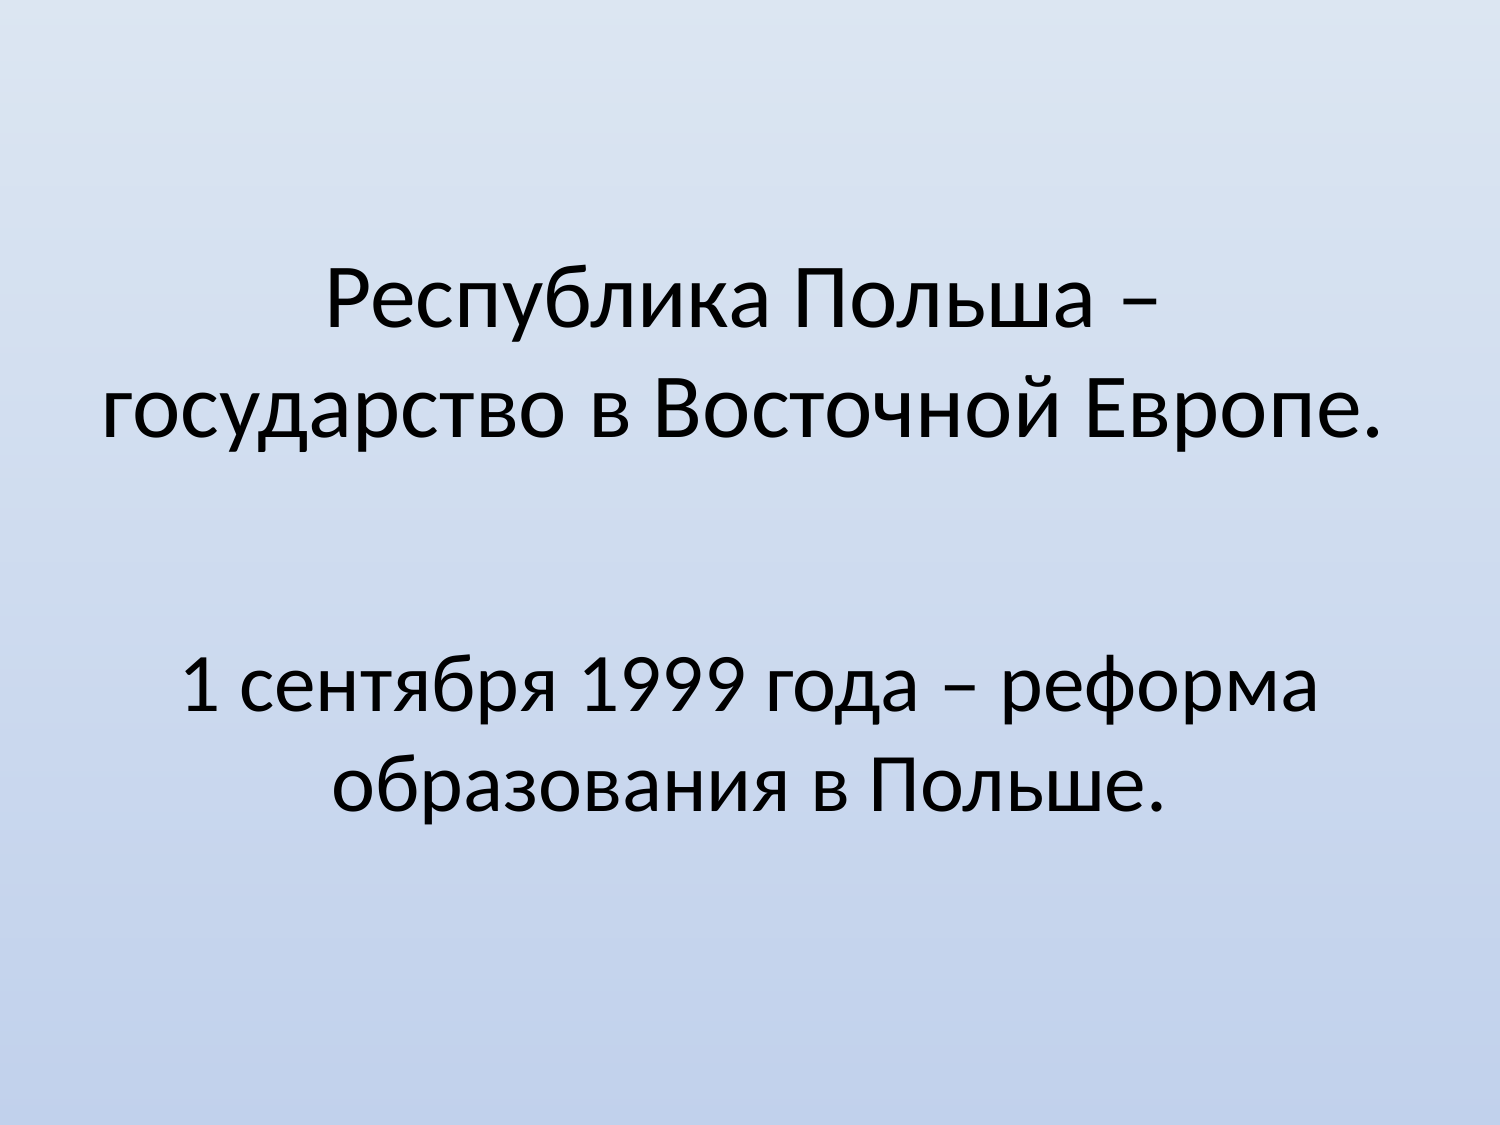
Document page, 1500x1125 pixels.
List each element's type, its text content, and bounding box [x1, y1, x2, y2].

text_box Республика Польша – государство в Восточной Европе. [70, 228, 1418, 463]
text_box 1 сентября 1999 года – реформа образования в Польше. [0, 621, 1500, 836]
